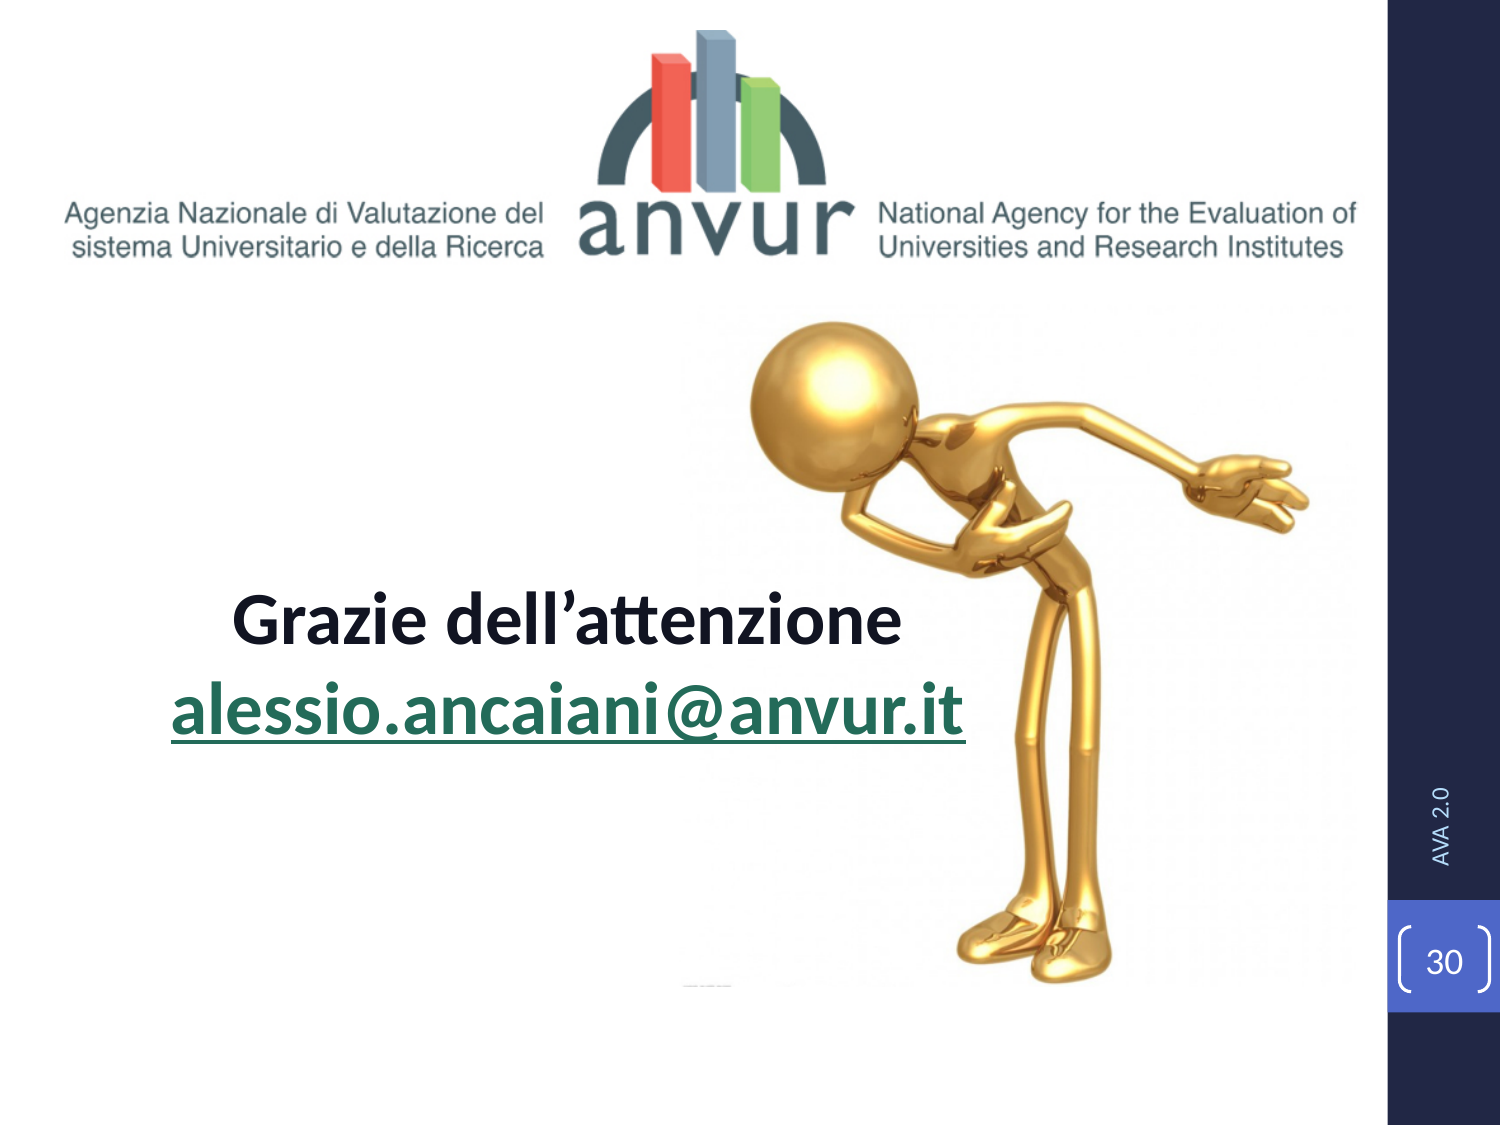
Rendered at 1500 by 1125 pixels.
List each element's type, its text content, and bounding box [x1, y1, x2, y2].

footer AVA 2.0 [1408, 361, 1469, 882]
text_box Grazie dell’attenzione alessio.ancaiani@anvur.it [60, 562, 675, 848]
slide_number 30 [1397, 925, 1492, 994]
picture [64, 30, 1365, 988]
